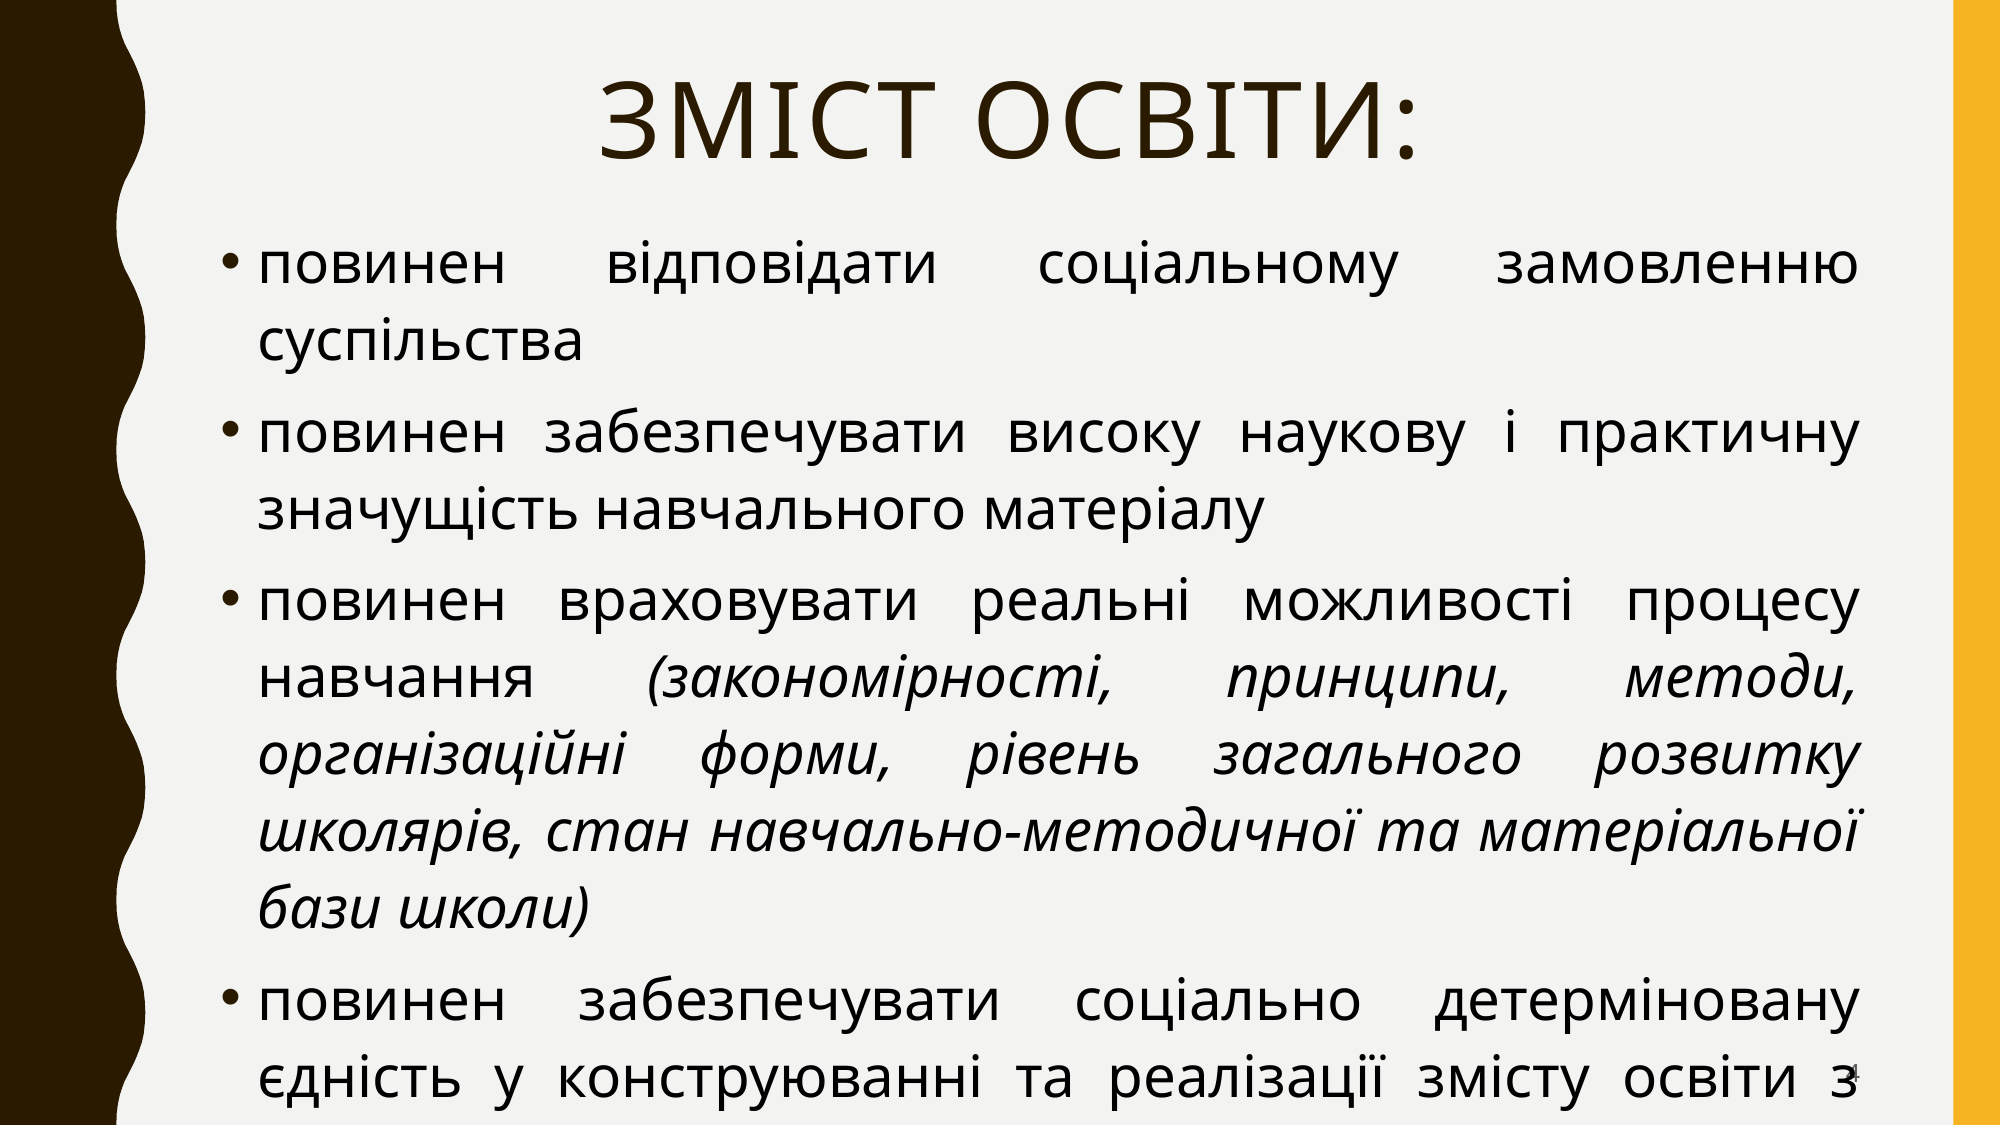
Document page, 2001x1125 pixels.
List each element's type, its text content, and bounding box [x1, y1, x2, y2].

slide_number 4 [1412, 1045, 1875, 1103]
list повинен відповідати соціальному замовленню суспільства повинен забезпечувати високу наукову і практичну значущість навчального матеріалу повинен враховувати реальні можливості процесу навчання (закономірності, принципи, методи, організаційні форми, рівень загального розвитку школярів, стан навчально-методичної та матеріальної бази школи) повинен забезпечувати соціально детерміновану єдність у конструюванні та реалізації змісту освіти з позиції навчальних предметів, що вивчаються в школі [205, 210, 1875, 1096]
title Зміст освіти: [175, 59, 1846, 229]
